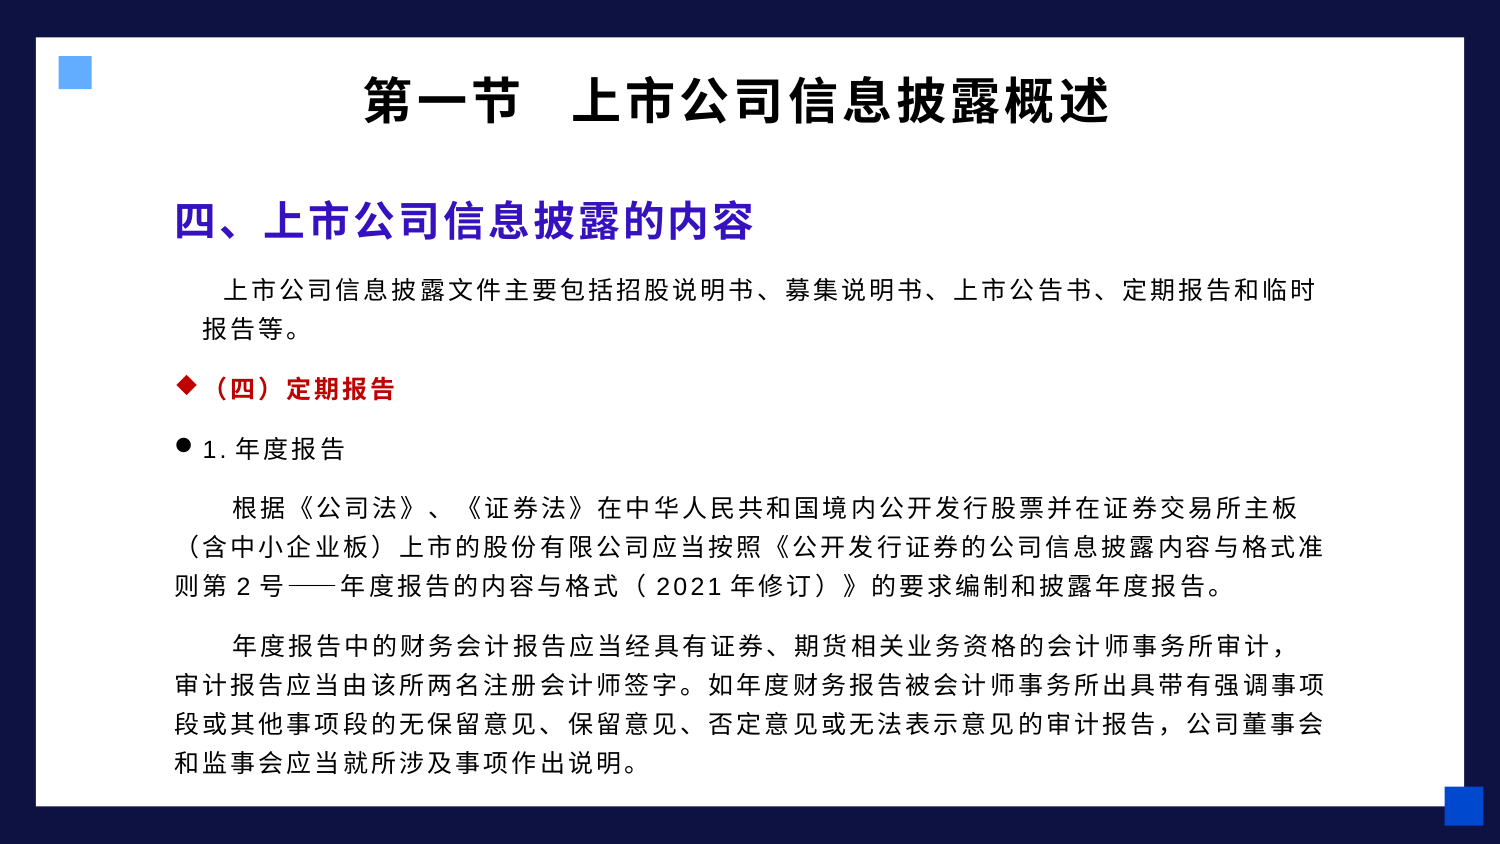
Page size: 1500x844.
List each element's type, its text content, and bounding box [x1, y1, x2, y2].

list 四、上市公司信息披露的内容 上市公司信息披露文件主要包括招股说明书、募集说明书、上市公告书、定期报告和临时报告等。 （四）定期报告 1.年度报告 根据《公司法》、《证券法》在中华人民共和国境内公开发行股票并在证券交易所主板（含中小企业板）上市的股份有限公司应当按照《公开发行证券的公司信息披露内容与格式准则第2号——年度报告的内容与格式（2021年修订）》的要求编制和披露年度报告。 年度报告中的财务会计报告应当经具有证券、期货相关业务资格的会计师事务所审计，审计报告应当由该所两名注册会计师签字。如年度财务报告被会计师事务所出具带有强调事项段或其他事项段的无保留意见、保留意见、否定意见或无法表示意见的审计报告，公司董事会和监事会应当就所涉及事项作出说明。 [157, 179, 1343, 604]
title 第一节 上市公司信息披露概述 [141, 48, 1327, 138]
